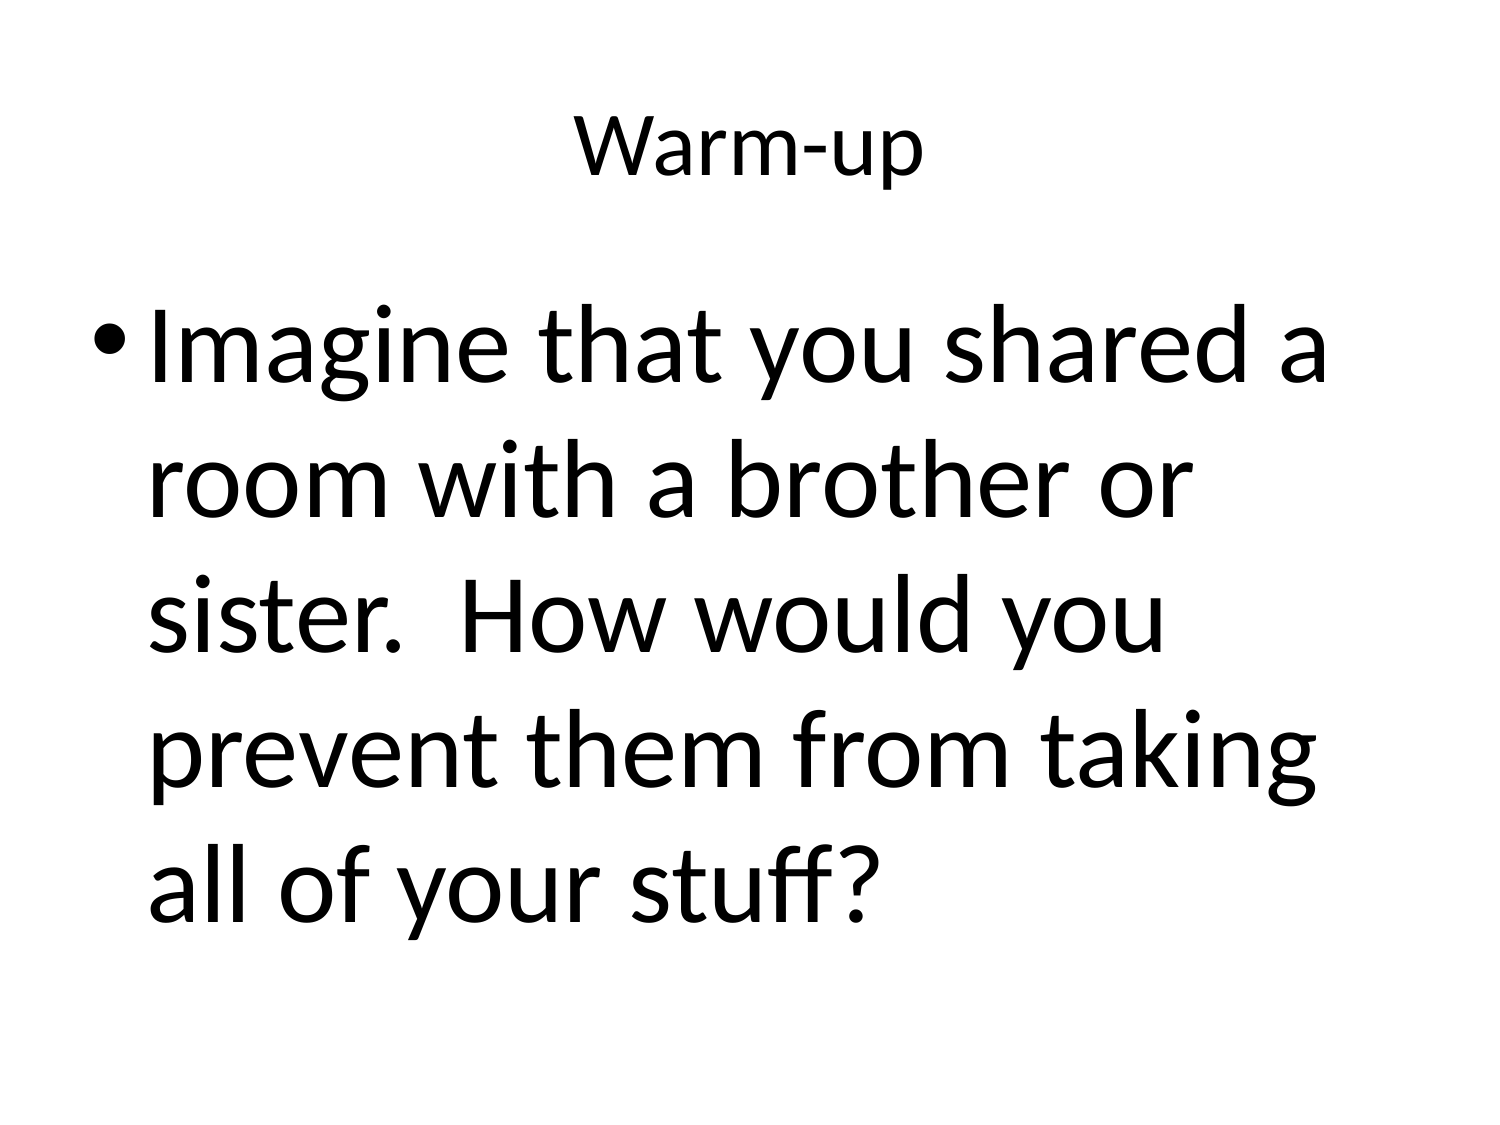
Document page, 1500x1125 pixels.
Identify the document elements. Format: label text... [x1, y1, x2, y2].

title Warm-up [75, 45, 1425, 233]
list Imagine that you shared a room with a brother or sister. How would you prevent them from taking all of your stuff? [75, 262, 1425, 1005]
